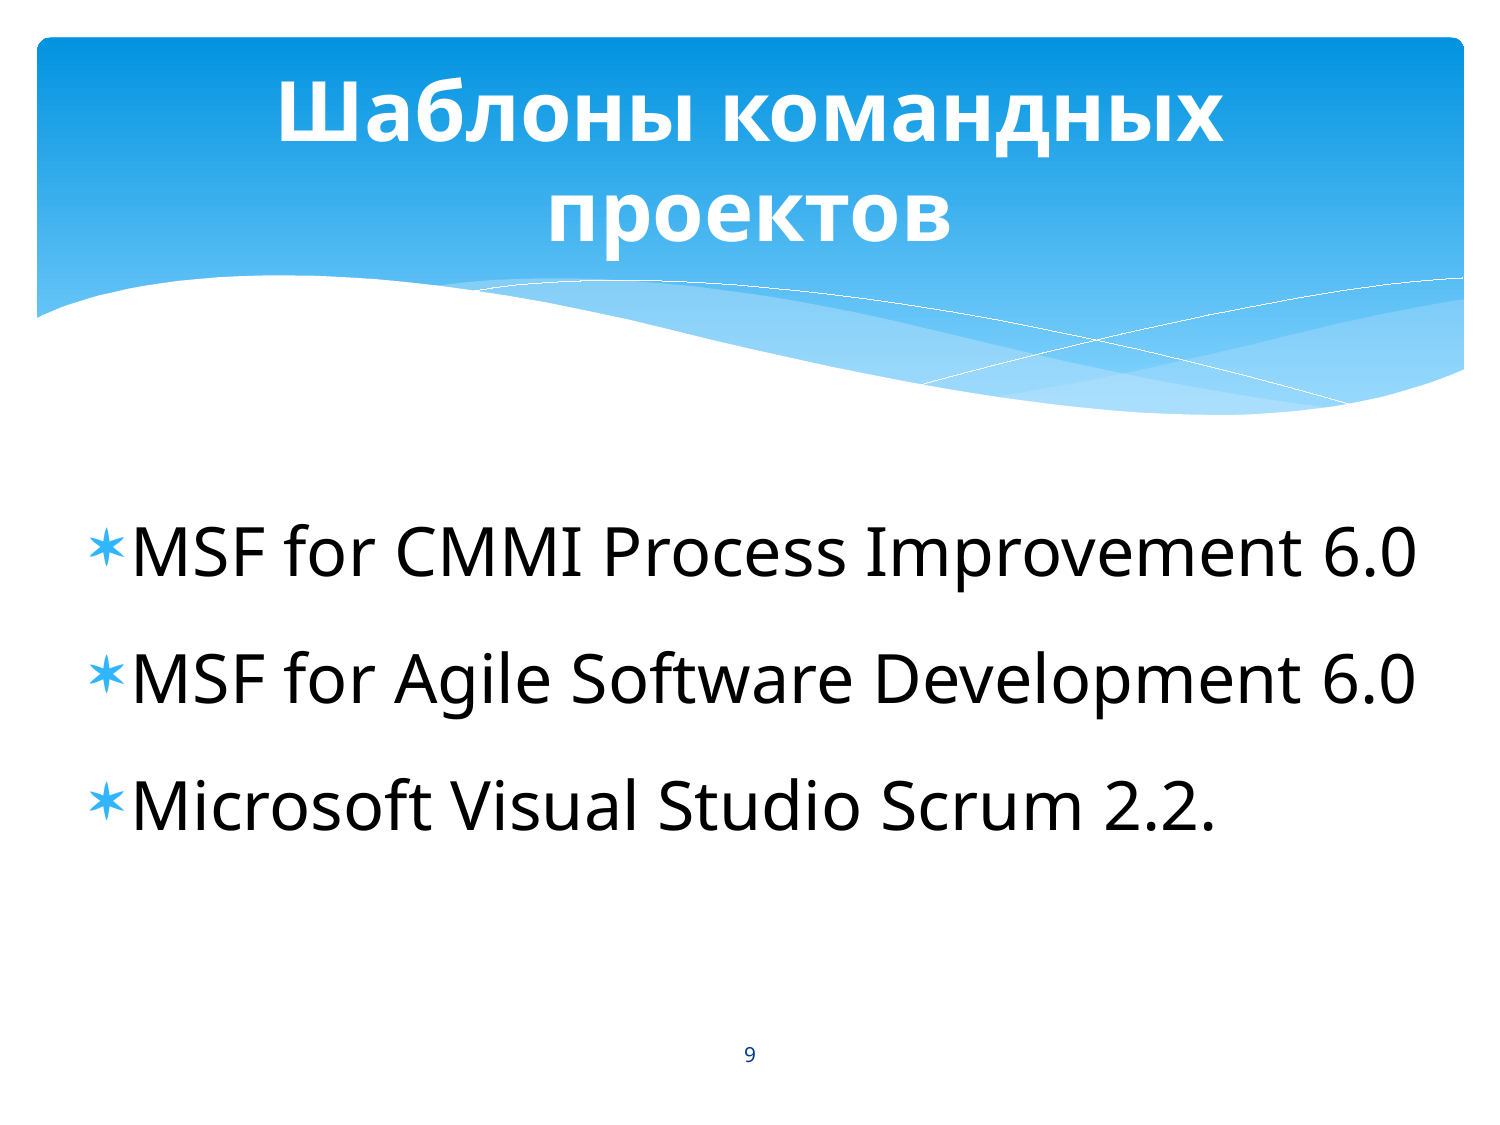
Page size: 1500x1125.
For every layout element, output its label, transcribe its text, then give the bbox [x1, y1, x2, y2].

slide_number 9 [654, 1025, 846, 1086]
list MSF for CMMI Process Improvement 6.0 MSF for Agile Software Development 6.0 Microsoft Visual Studio Scrum 2.2. [75, 373, 1471, 1005]
title Шаблоны командных проектов [75, 55, 1425, 261]
